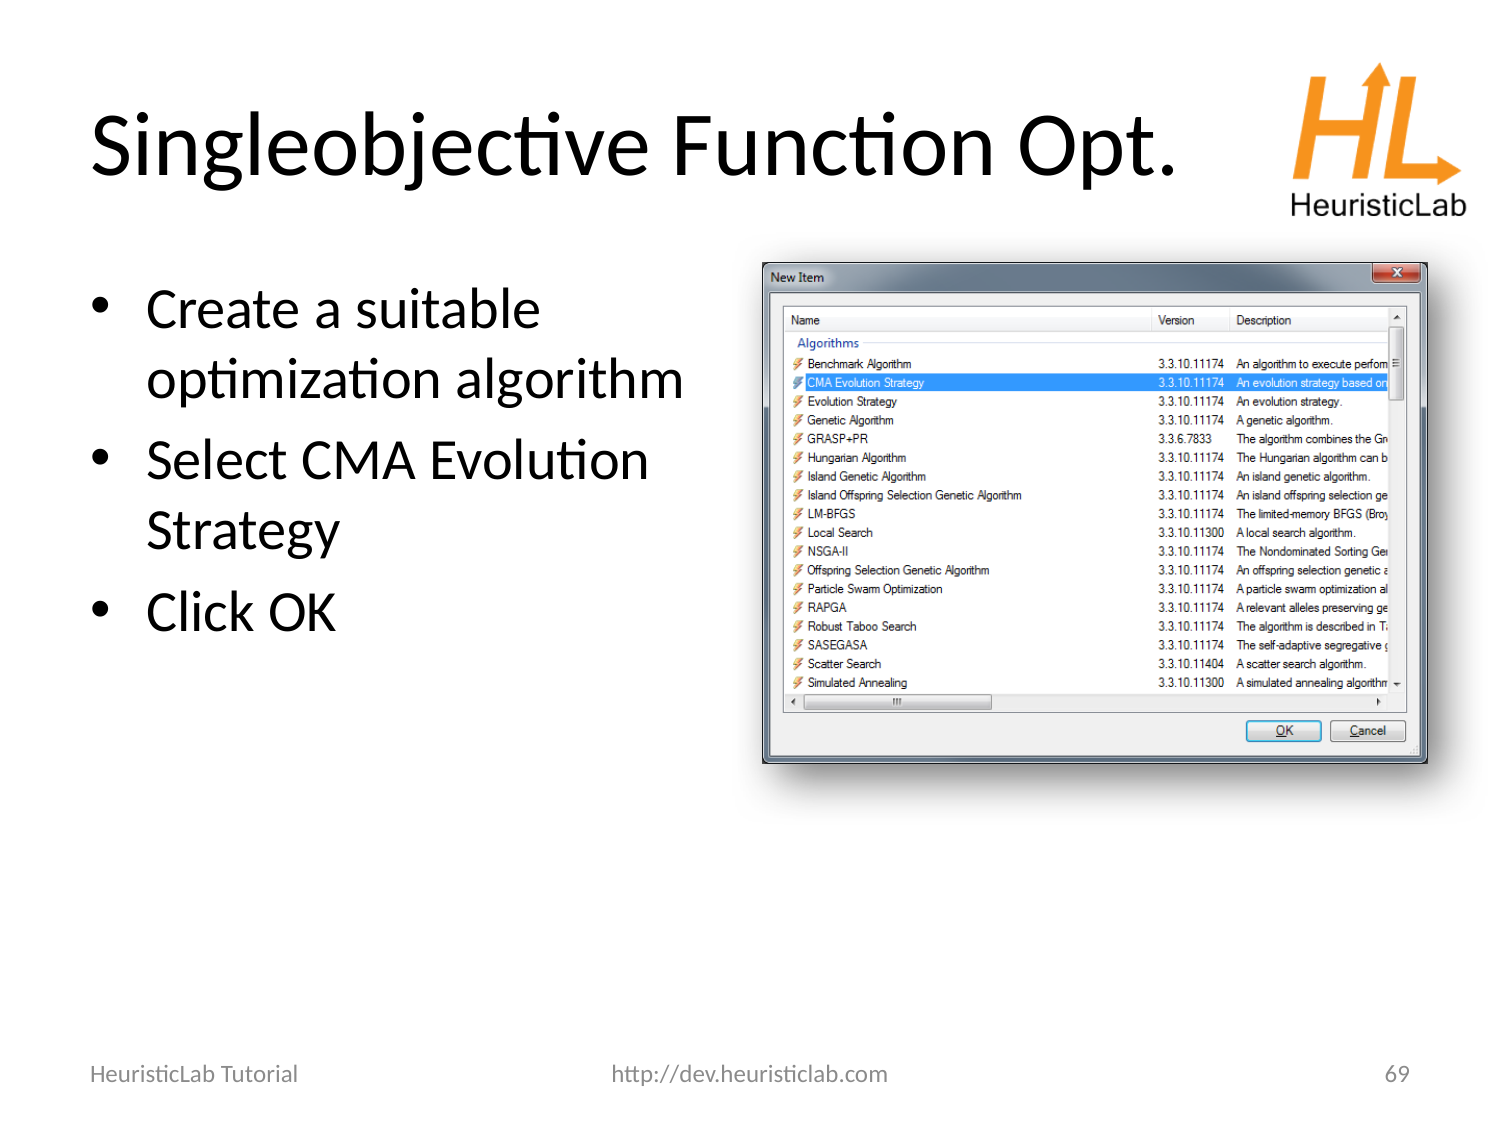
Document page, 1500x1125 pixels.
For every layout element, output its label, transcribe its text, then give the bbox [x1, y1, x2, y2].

slide_number 69 [1074, 1042, 1425, 1103]
picture [762, 262, 1428, 764]
slide_number HeuristicLab Tutorial [75, 1042, 425, 1103]
title Singleobjective Function Opt. [75, 45, 1282, 233]
list Create a suitable optimization algorithm Select CMA Evolution Strategy Click OK [75, 262, 738, 1005]
footer http://dev.heuristiclab.com [512, 1042, 988, 1103]
picture [1281, 27, 1474, 244]
